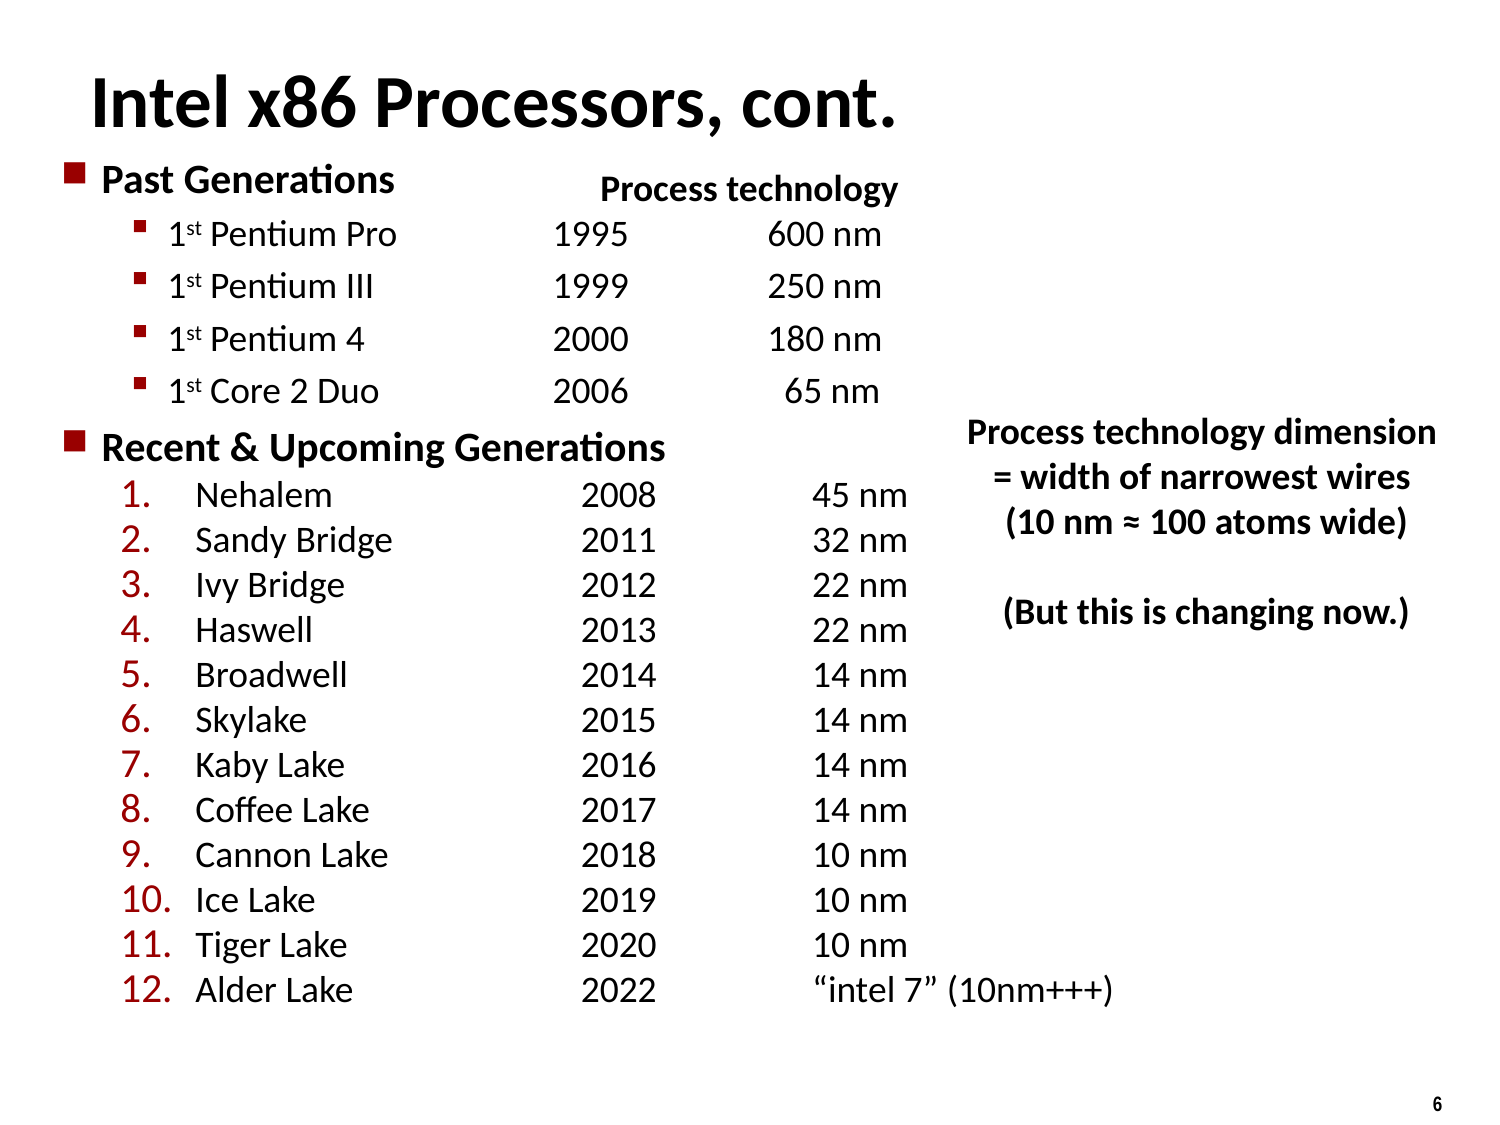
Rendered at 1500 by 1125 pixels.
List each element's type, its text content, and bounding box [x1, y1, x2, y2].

text_box Process technology dimension = width of narrowest wires (10 nm ≈ 100 atoms wide) (But this is changing now.) [952, 399, 1461, 640]
list Past Generations 1st Pentium Pro 1995 600 nm 1st Pentium III 1999 250 nm 1st Pentium 4 2000 180 nm 1st Core 2 Duo 2006 65 nm Recent & Upcoming Generations Nehalem 2008 45 nm Sandy Bridge 2011 32 nm Ivy Bridge 2012 22 nm Haswell 2013 22 nm Broadwell 2014 14 nm Skylake 2015 14 nm Kaby Lake 2016 14 nm Coffee Lake 2017 14 nm Cannon Lake 2018 10 nm Ice Lake 2019 10 nm Tiger Lake 2020 10 nm Alder Lake 2022 “intel 7” (10nm+++) [49, 143, 1346, 960]
text_box Process technology [585, 156, 915, 217]
title Intel x86 Processors, cont. [74, 49, 1426, 145]
